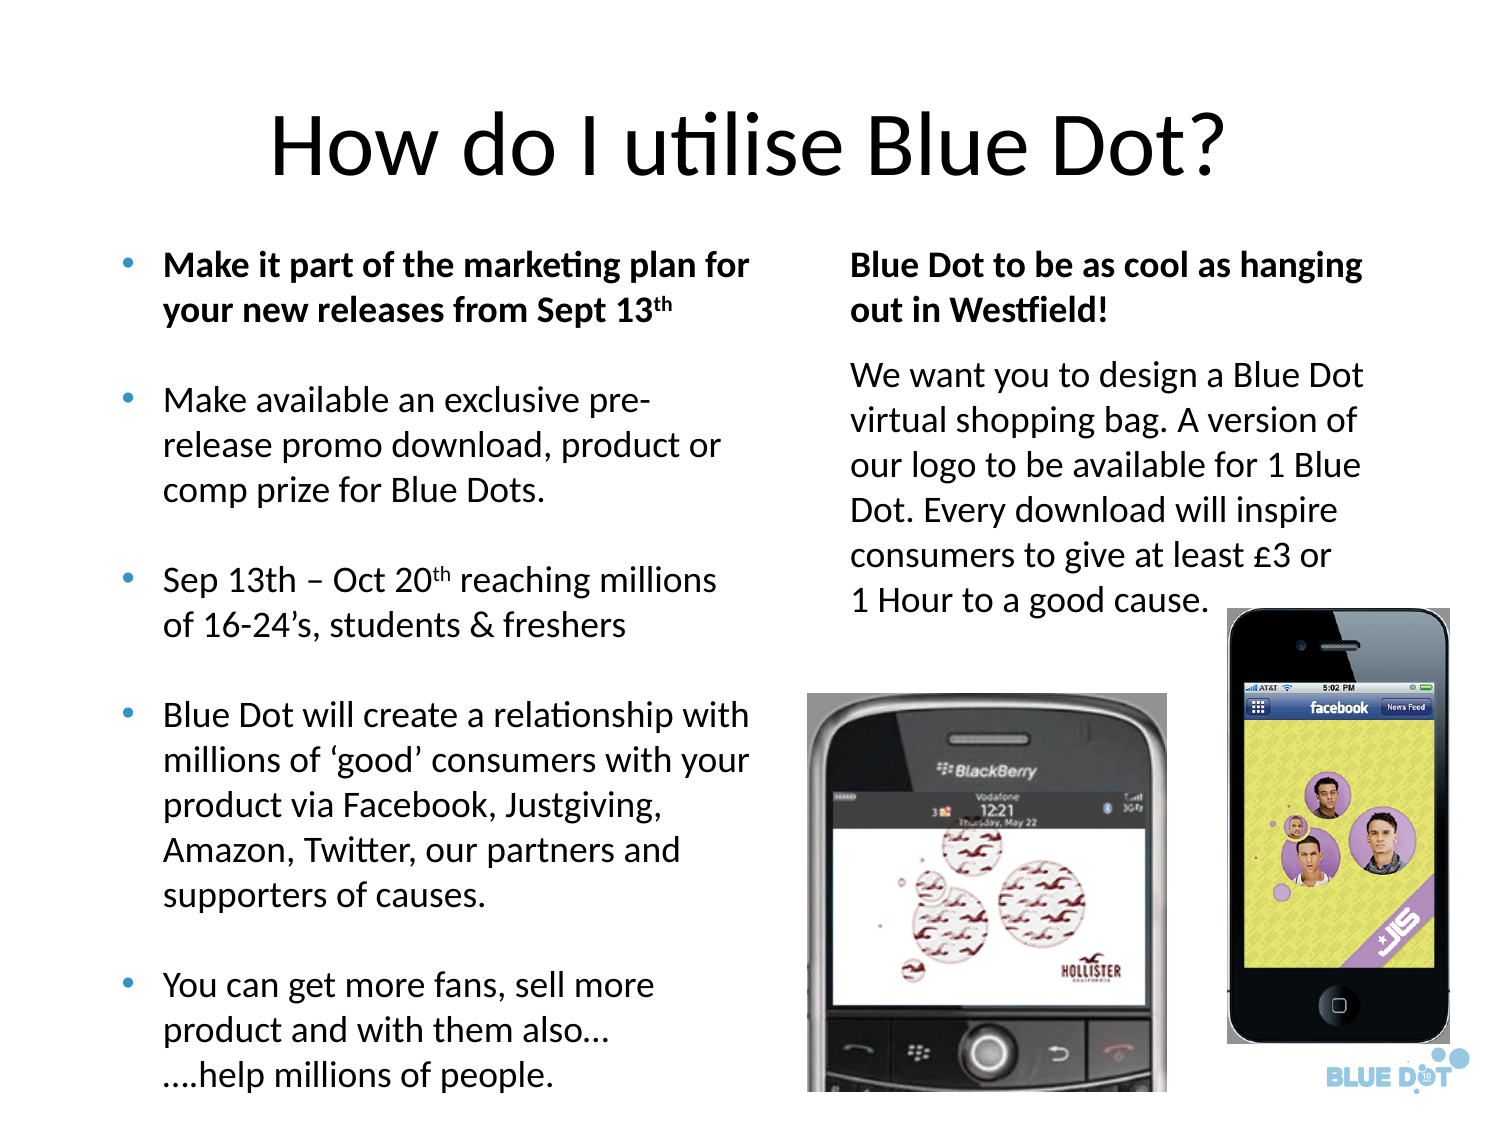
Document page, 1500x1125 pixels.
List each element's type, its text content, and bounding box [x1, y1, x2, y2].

title How do I utilise Blue Dot? [75, 45, 1425, 233]
text_box Make it part of the marketing plan for your new releases from Sept 13th Make available an exclusive pre-release promo download, product or comp prize for Blue Dots. Sep 13th – Oct 20th reaching millions of 16-24’s, students & freshers Blue Dot will create a relationship with millions of ‘good’ consumers with your product via Facebook, Justgiving, Amazon, Twitter, our partners and supporters of causes. You can get more fans, sell more product and with them also… ….help millions of people. [106, 232, 769, 1103]
picture [1227, 608, 1451, 1044]
picture [807, 693, 1168, 1092]
text_box Blue Dot to be as cool as hanging out in Westfield! We want you to design a Blue Dot virtual shopping bag. A version of our logo to be available for 1 Blue Dot. Every download will inspire consumers to give at least £3 or 1 Hour to a good cause. [835, 232, 1425, 628]
